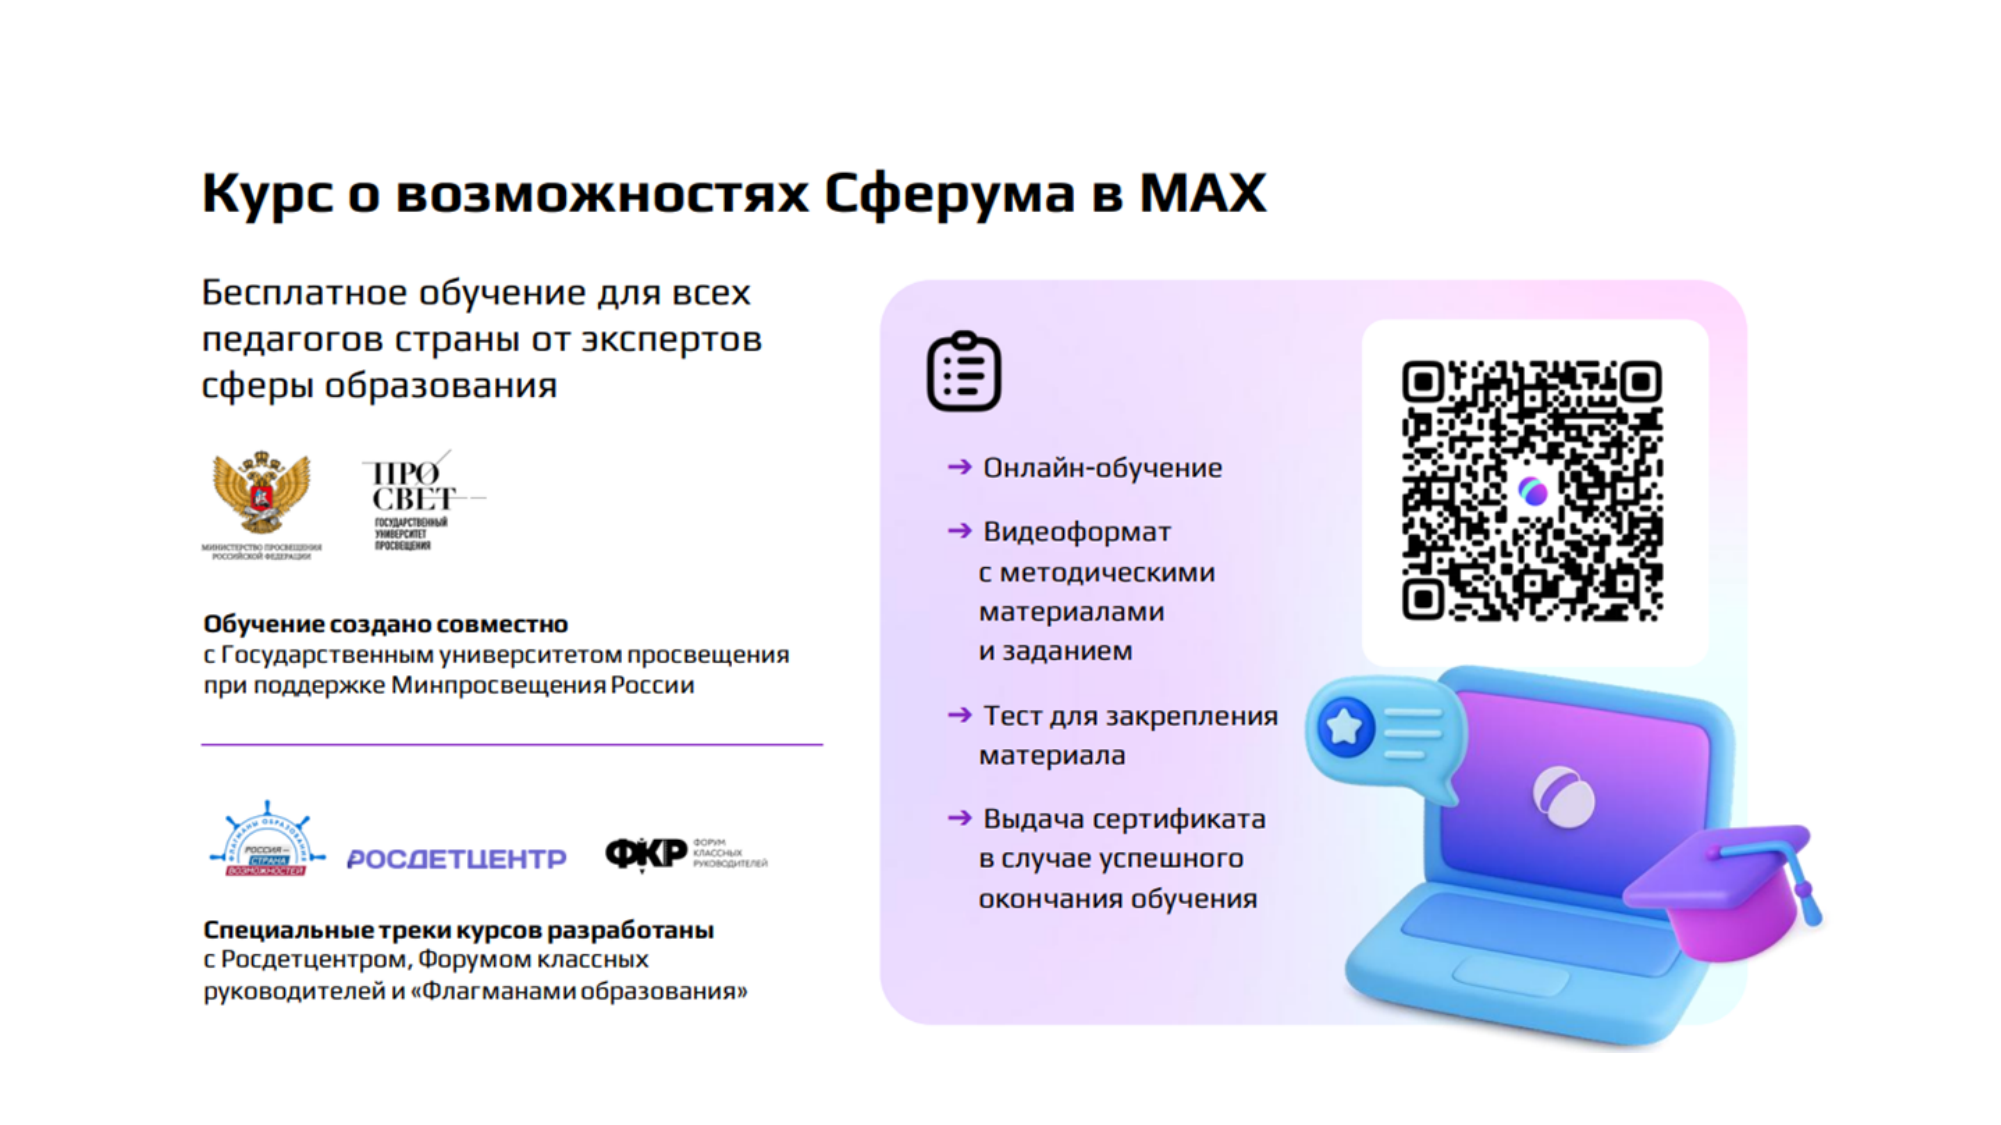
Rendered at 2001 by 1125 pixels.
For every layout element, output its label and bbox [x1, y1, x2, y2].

picture [123, 108, 1843, 1053]
